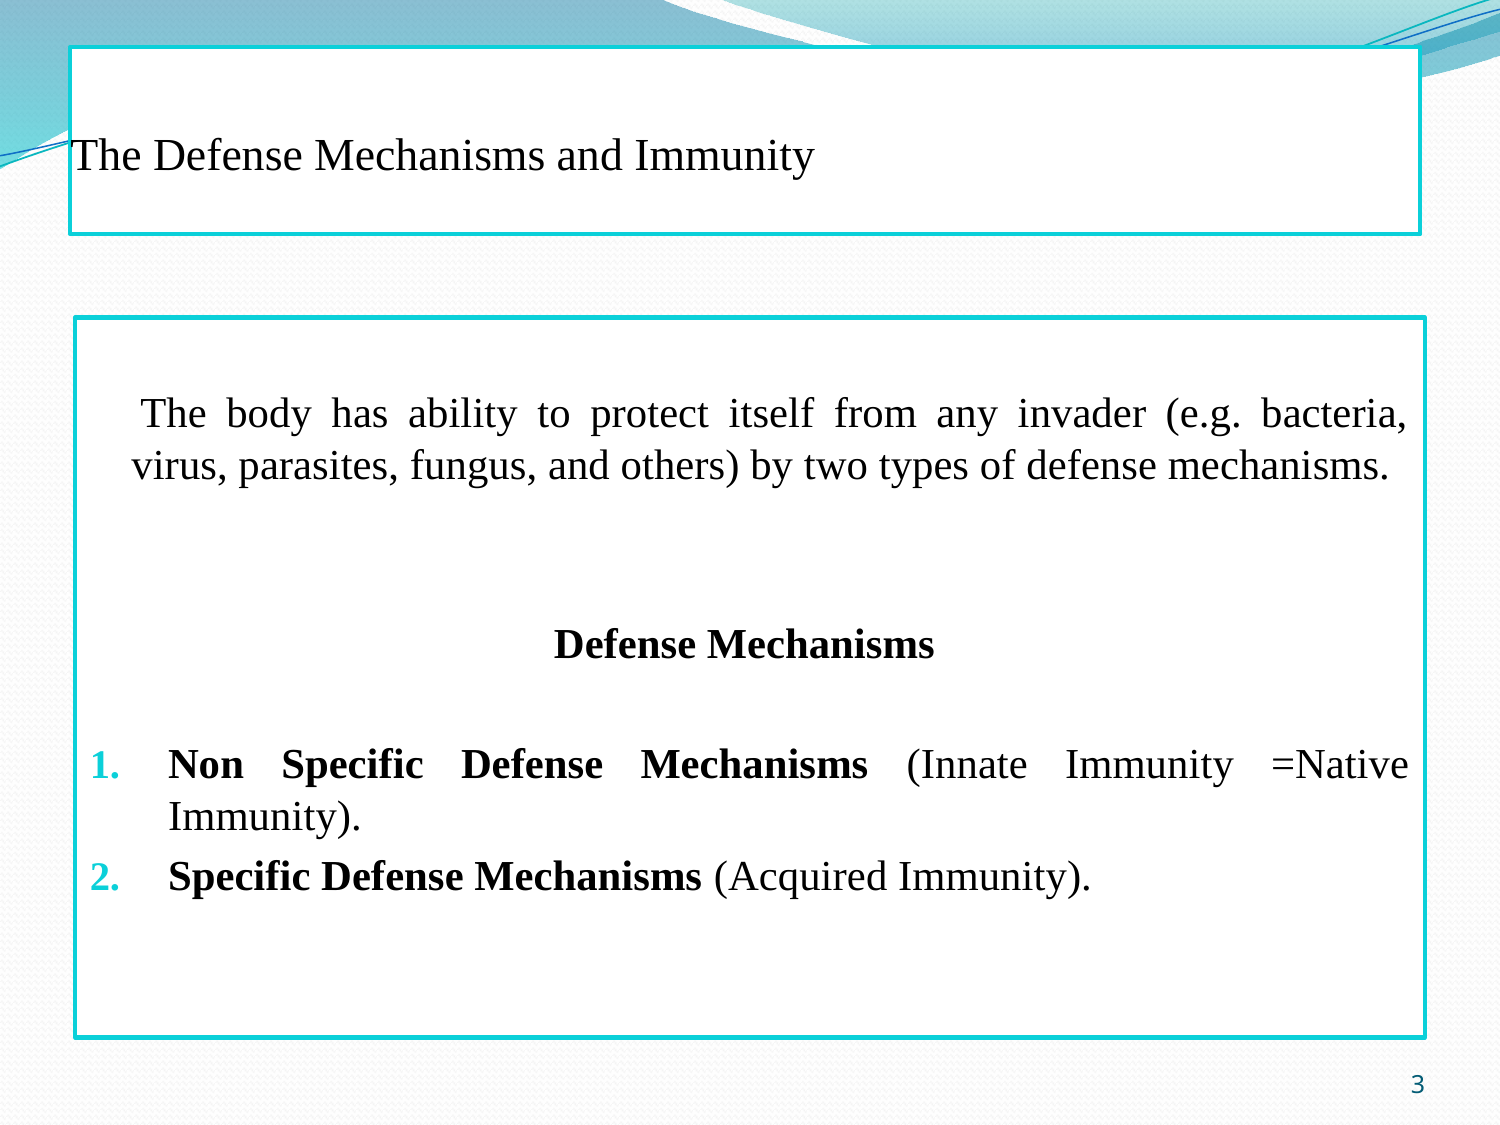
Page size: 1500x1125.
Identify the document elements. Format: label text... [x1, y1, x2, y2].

title The Defense Mechanisms and Immunity [68, 45, 1422, 236]
slide_number 3 [1299, 1042, 1425, 1103]
list The body has ability to protect itself from any invader (e.g. bacteria, virus, parasites, fungus, and others) by two types of defense mechanisms. Defense Mechanisms Non Specific Defense Mechanisms (Innate Immunity =Native Immunity). Specific Defense Mechanisms (Acquired Immunity). [73, 315, 1427, 1040]
